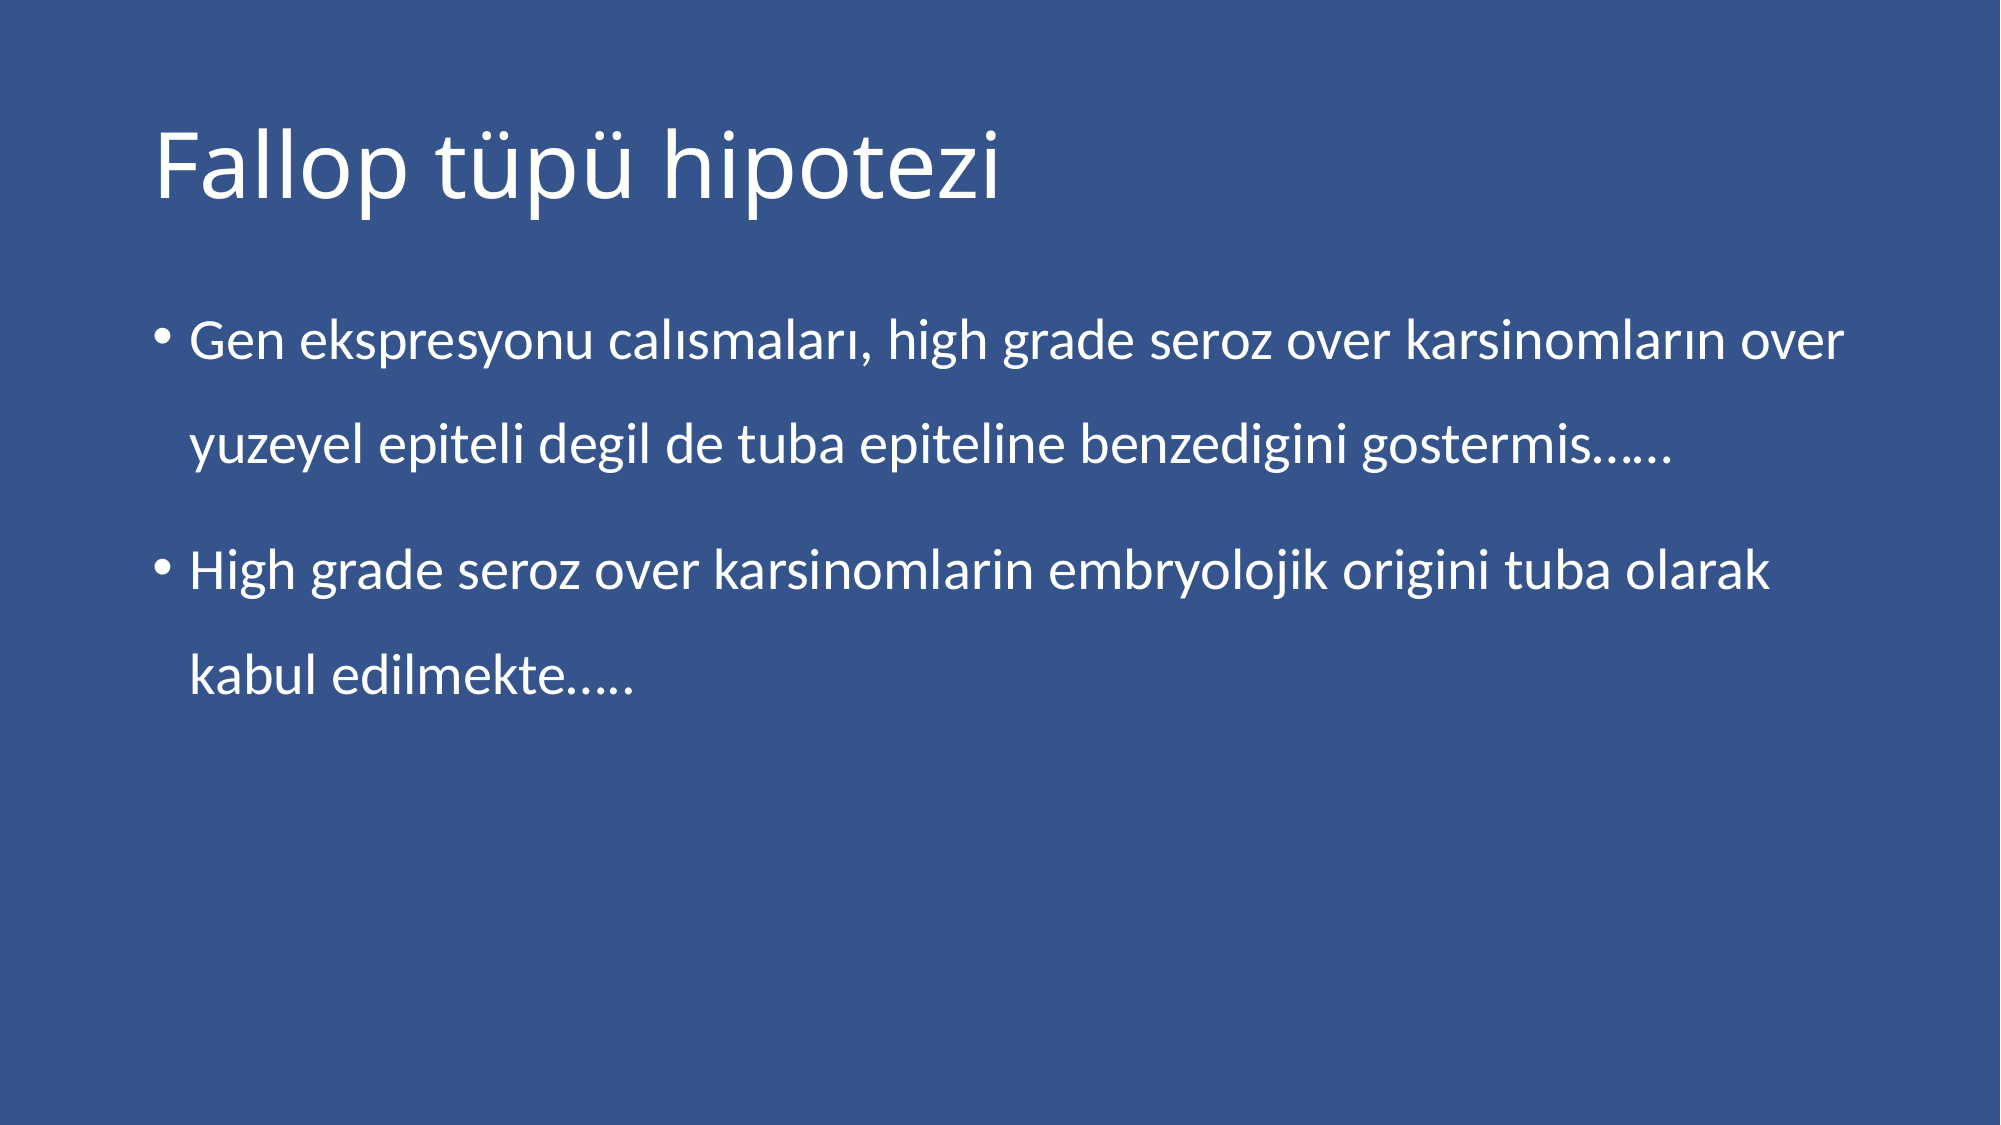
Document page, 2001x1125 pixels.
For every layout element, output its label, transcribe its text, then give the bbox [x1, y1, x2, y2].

list Gen ekspresyonu calısmaları, high grade seroz over karsinomların over yuzeyel epiteli degil de tuba epiteline benzedigini gostermis…… High grade seroz over karsinomlarin embryolojik origini tuba olarak kabul edilmekte….. [137, 258, 1863, 1014]
title Fallop tüpü hipotezi [137, 59, 1863, 258]
